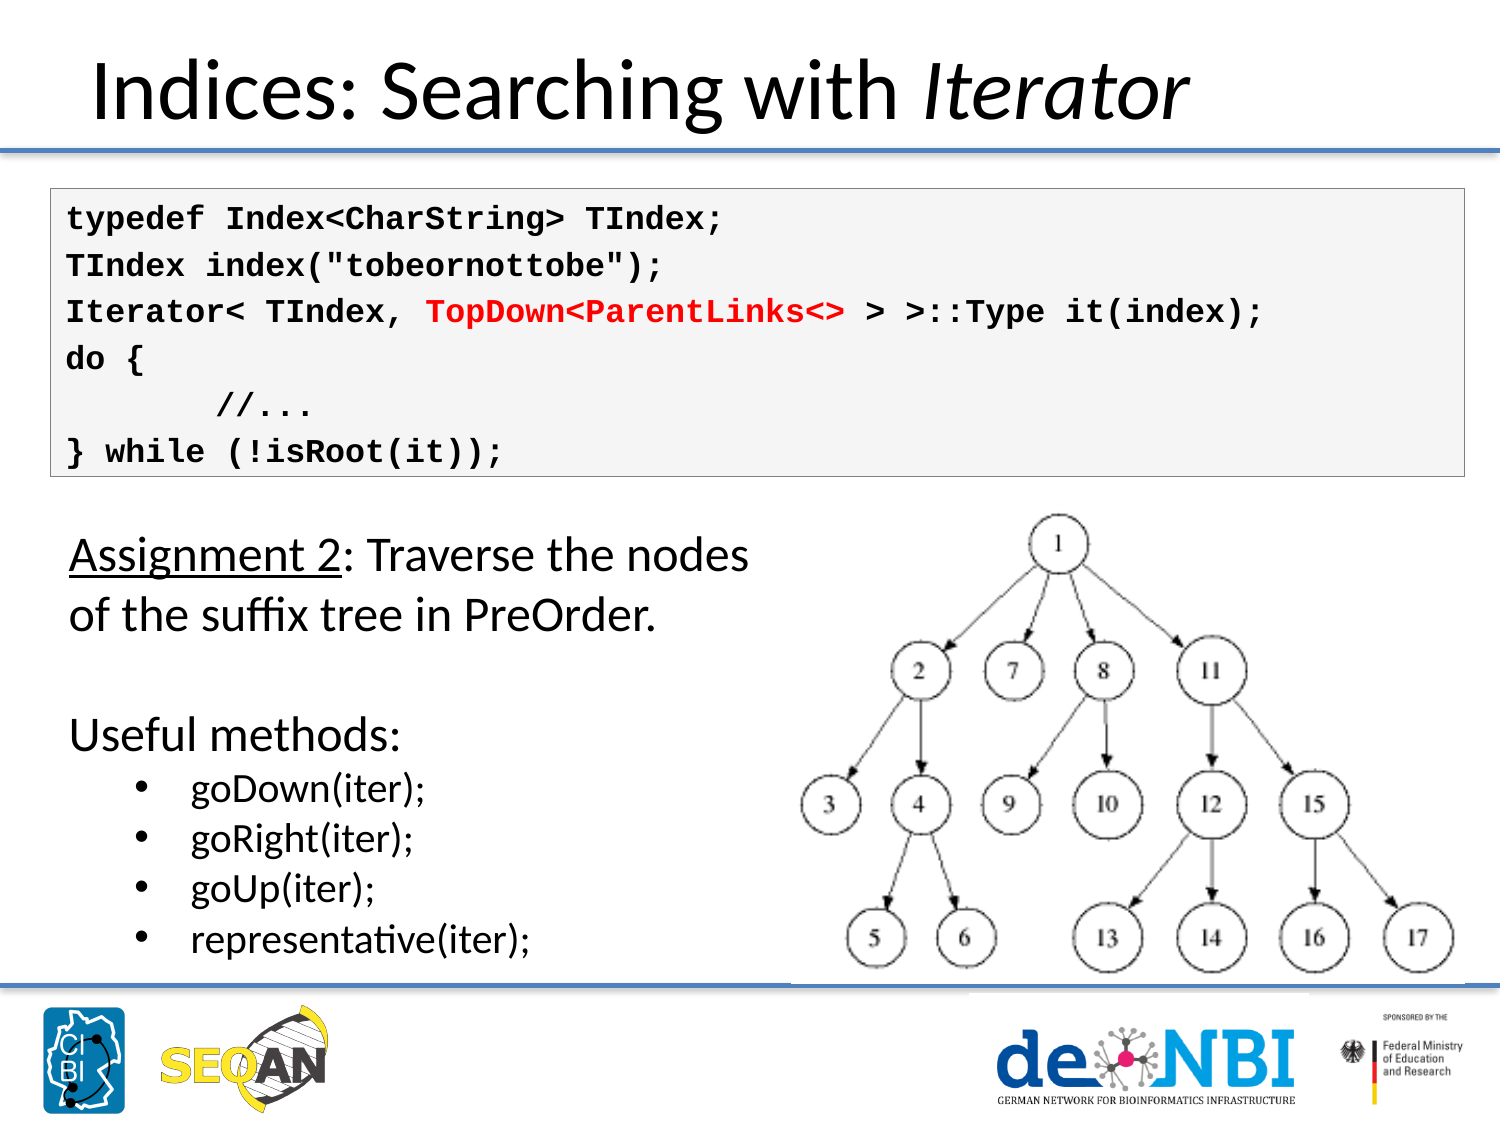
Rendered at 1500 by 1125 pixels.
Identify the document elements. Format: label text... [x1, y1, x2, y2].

title Indices: Searching with Iterator [75, 25, 1425, 145]
picture [48, 1010, 120, 1109]
picture [969, 993, 1309, 1122]
picture [141, 1002, 332, 1121]
text_box typedef Index<CharString> TIndex; TIndex index("tobeornottobe"); Iterator< TIndex, TopDown<ParentLinks<> > >::Type it(index); do { //... } while (!isRoot(it)); [50, 188, 1465, 477]
picture [791, 503, 1465, 984]
text_box Assignment 2: Traverse the nodes of the suffix tree in PreOrder. Useful methods: goDown(iter); goRight(iter); goUp(iter); representative(iter); [54, 513, 765, 969]
